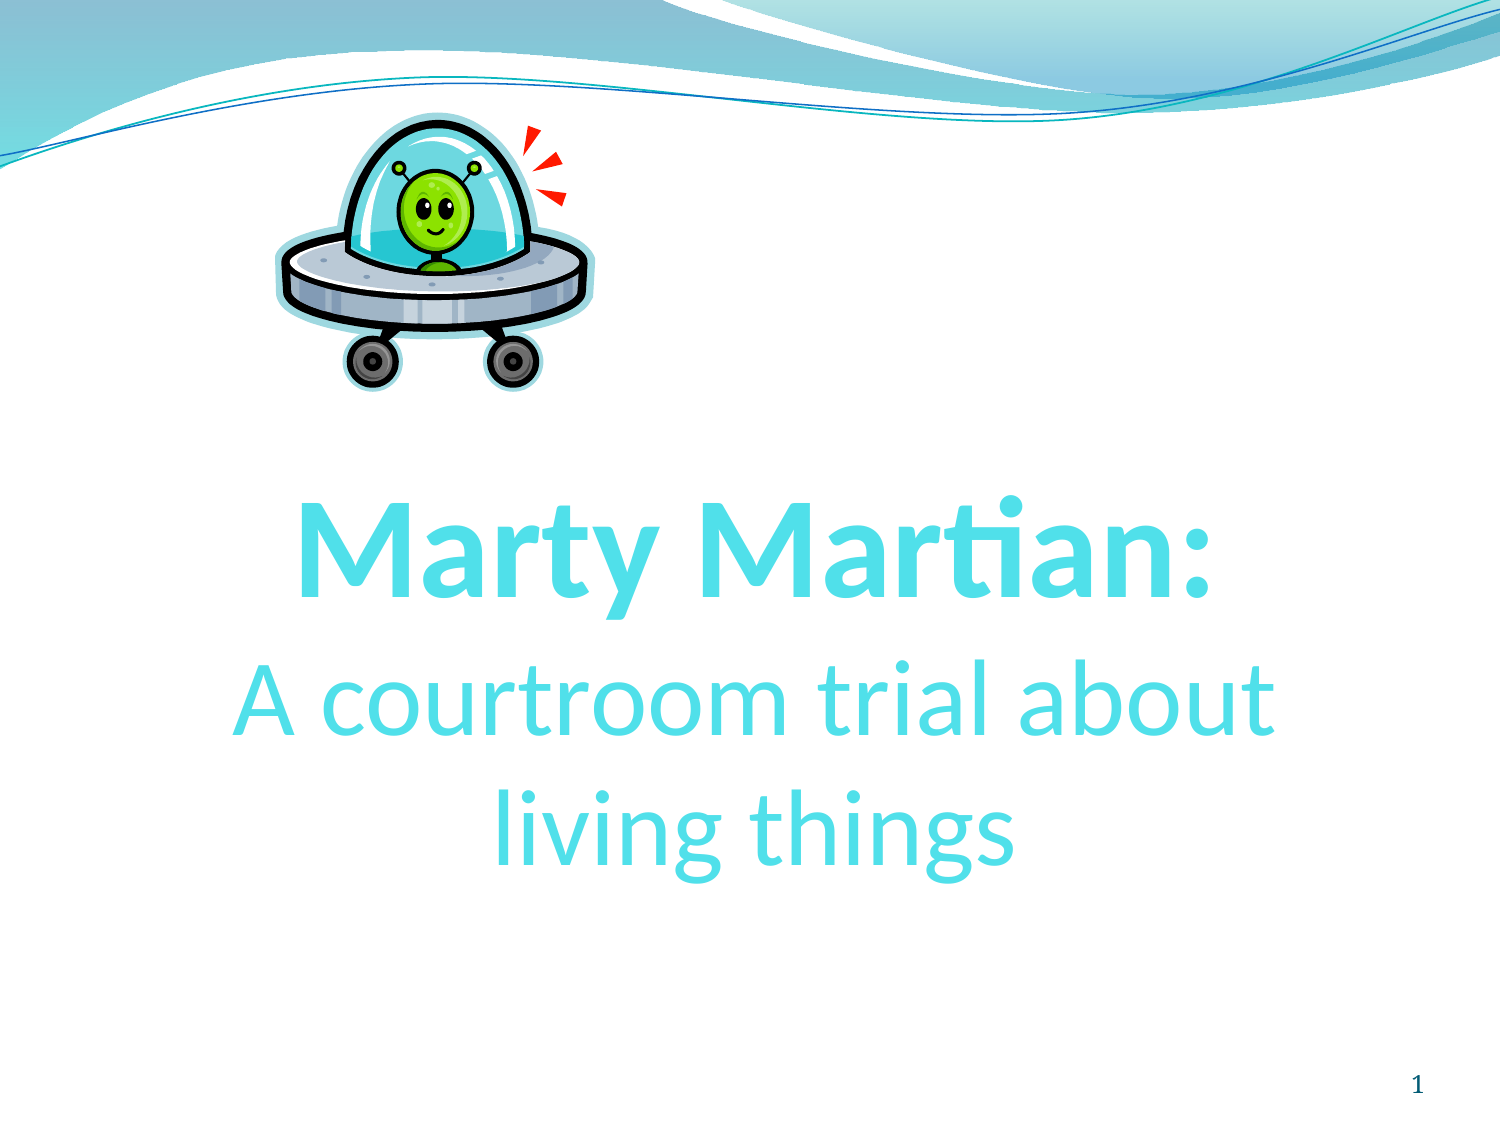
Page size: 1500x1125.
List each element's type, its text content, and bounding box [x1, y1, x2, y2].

picture [274, 112, 596, 392]
title Marty Martian: A courtroom trial about living things [112, 449, 1401, 888]
slide_number 1 [1299, 1042, 1425, 1103]
